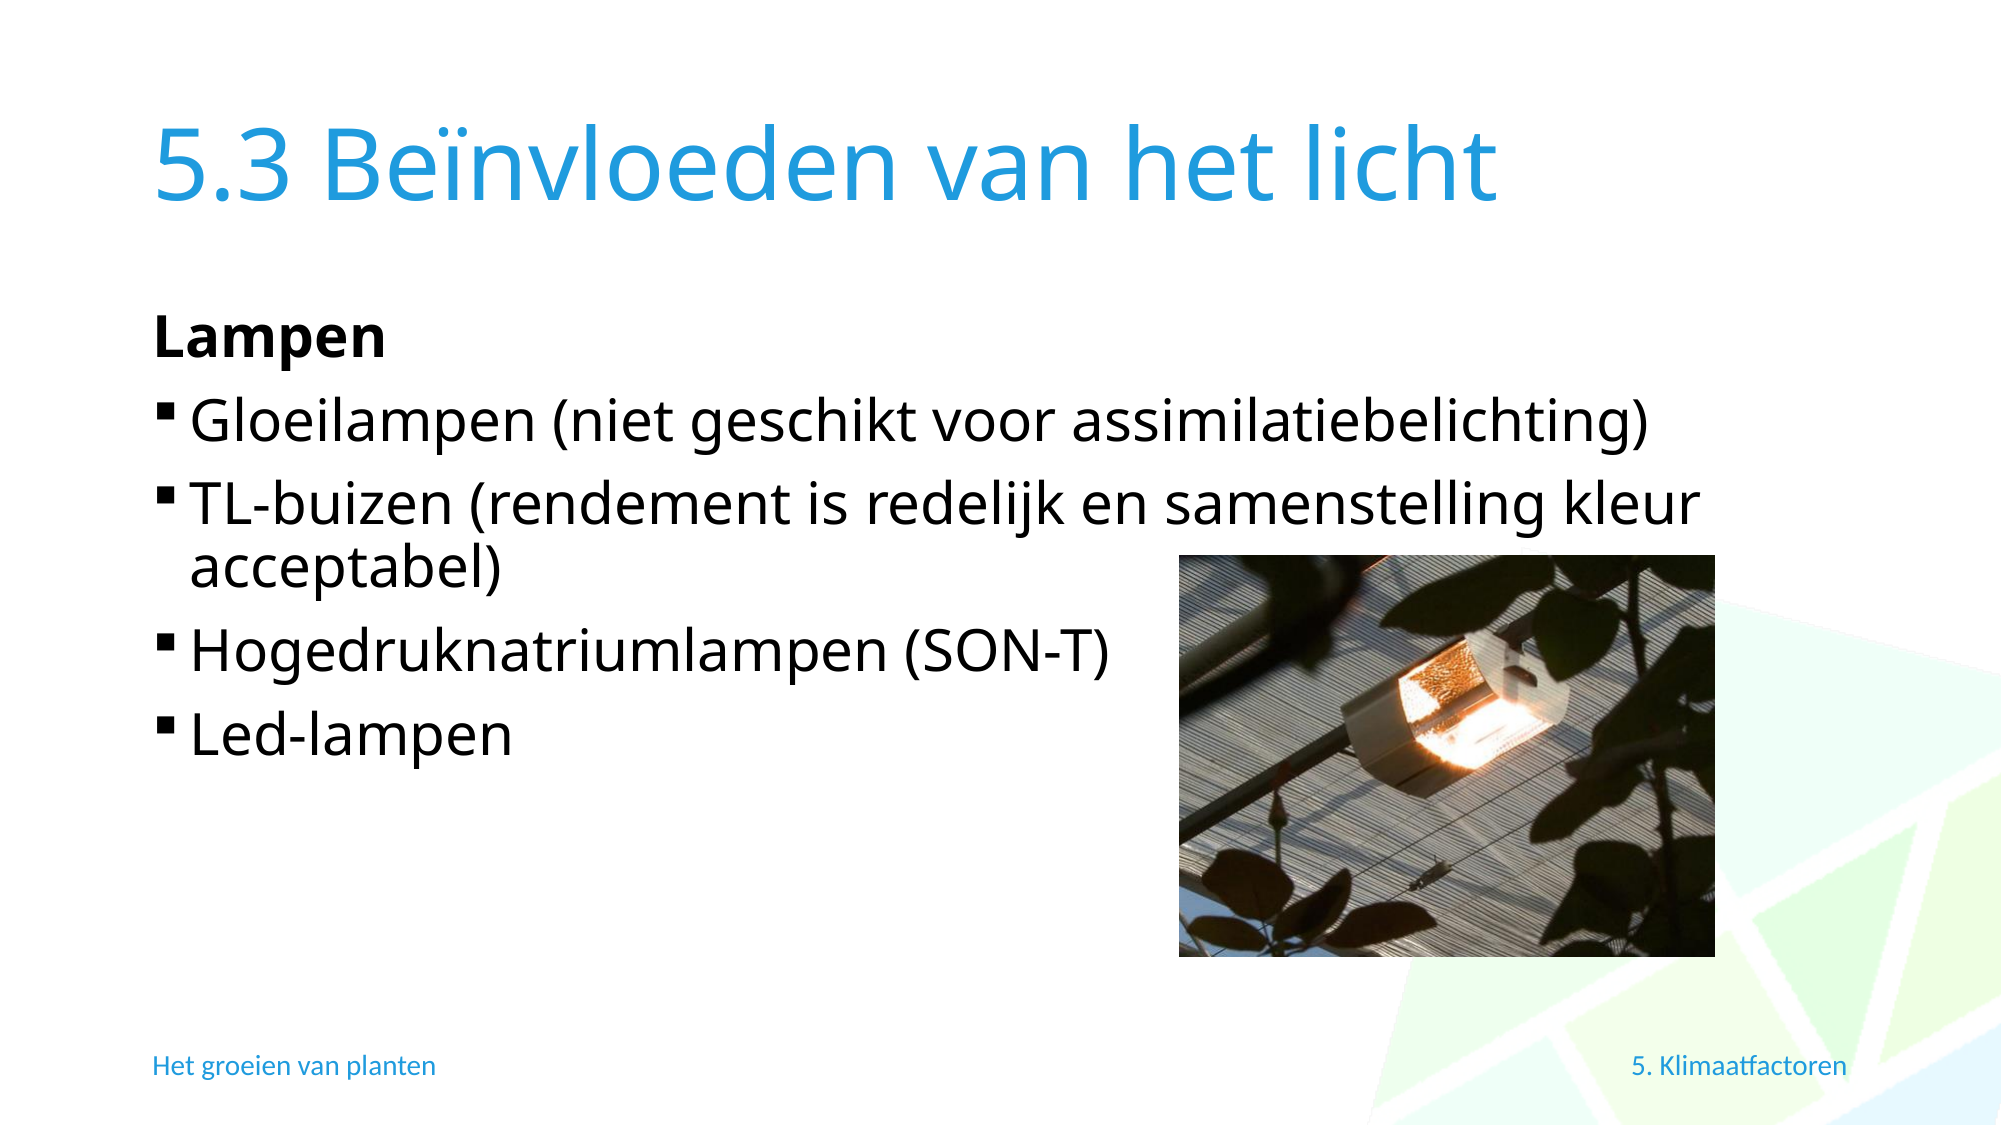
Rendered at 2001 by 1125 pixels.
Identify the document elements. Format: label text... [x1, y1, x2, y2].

list Lampen Gloeilampen (niet geschikt voor assimilatiebelichting) TL-buizen (rendement is redelijk en samenstelling kleur acceptabel) Hogedruknatriumlampen (SON-T) Led-lampen [137, 299, 1863, 1014]
title 5.3 Beïnvloeden van het licht [137, 59, 1863, 278]
list Het groeien van planten [137, 1042, 588, 1103]
picture [1179, 555, 1715, 957]
list 5. Klimaatfactoren [1412, 1042, 1863, 1103]
